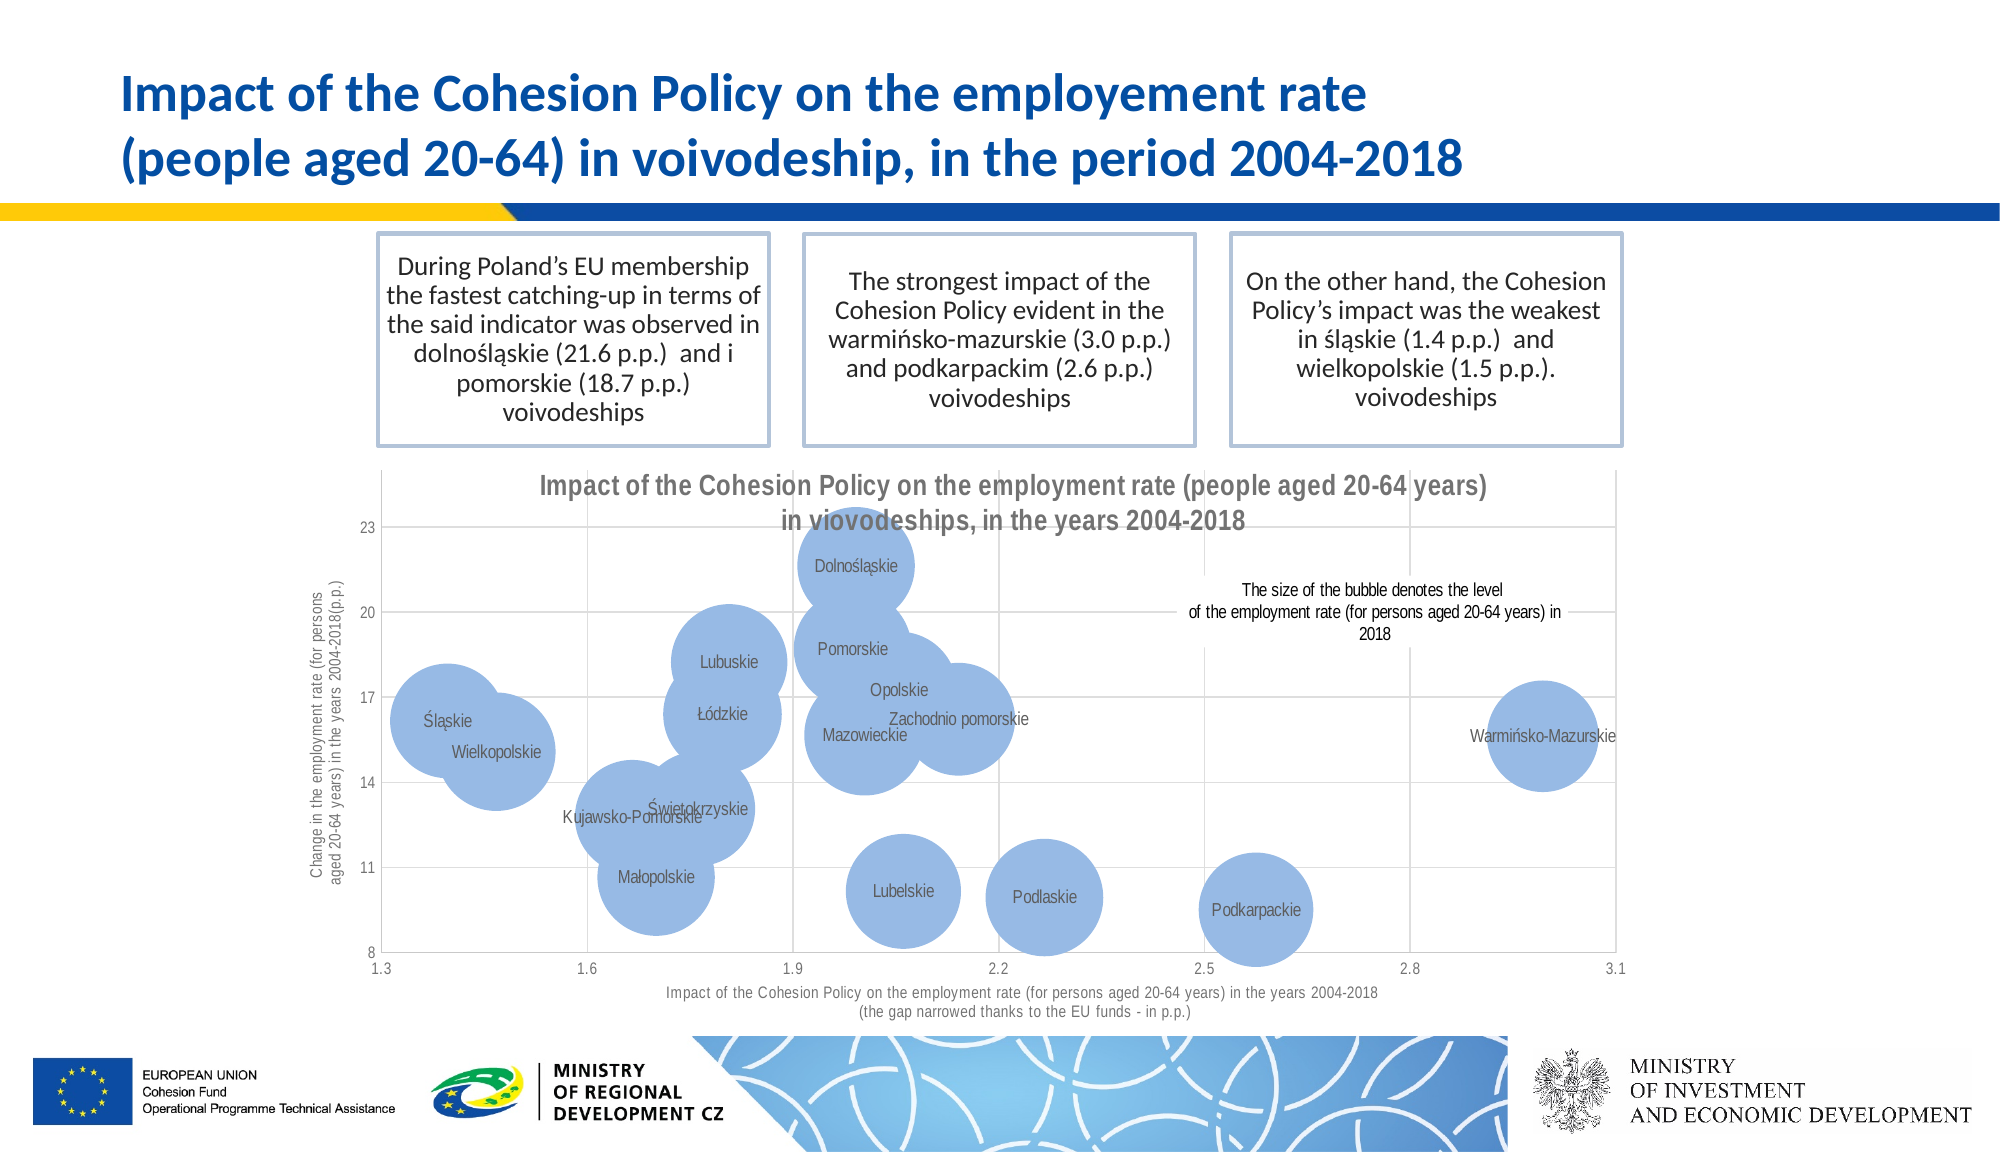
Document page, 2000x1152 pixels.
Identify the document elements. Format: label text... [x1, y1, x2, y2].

picture [0, 203, 2000, 221]
title Impact of the Cohesion Policy on the employement rate (people aged 20-64) in voivodeship, in the period 2004-2018 [99, 46, 1900, 198]
chart [300, 458, 1647, 1027]
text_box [352, 233, 1647, 447]
picture [0, 1036, 1508, 1152]
picture [1533, 1048, 1972, 1134]
